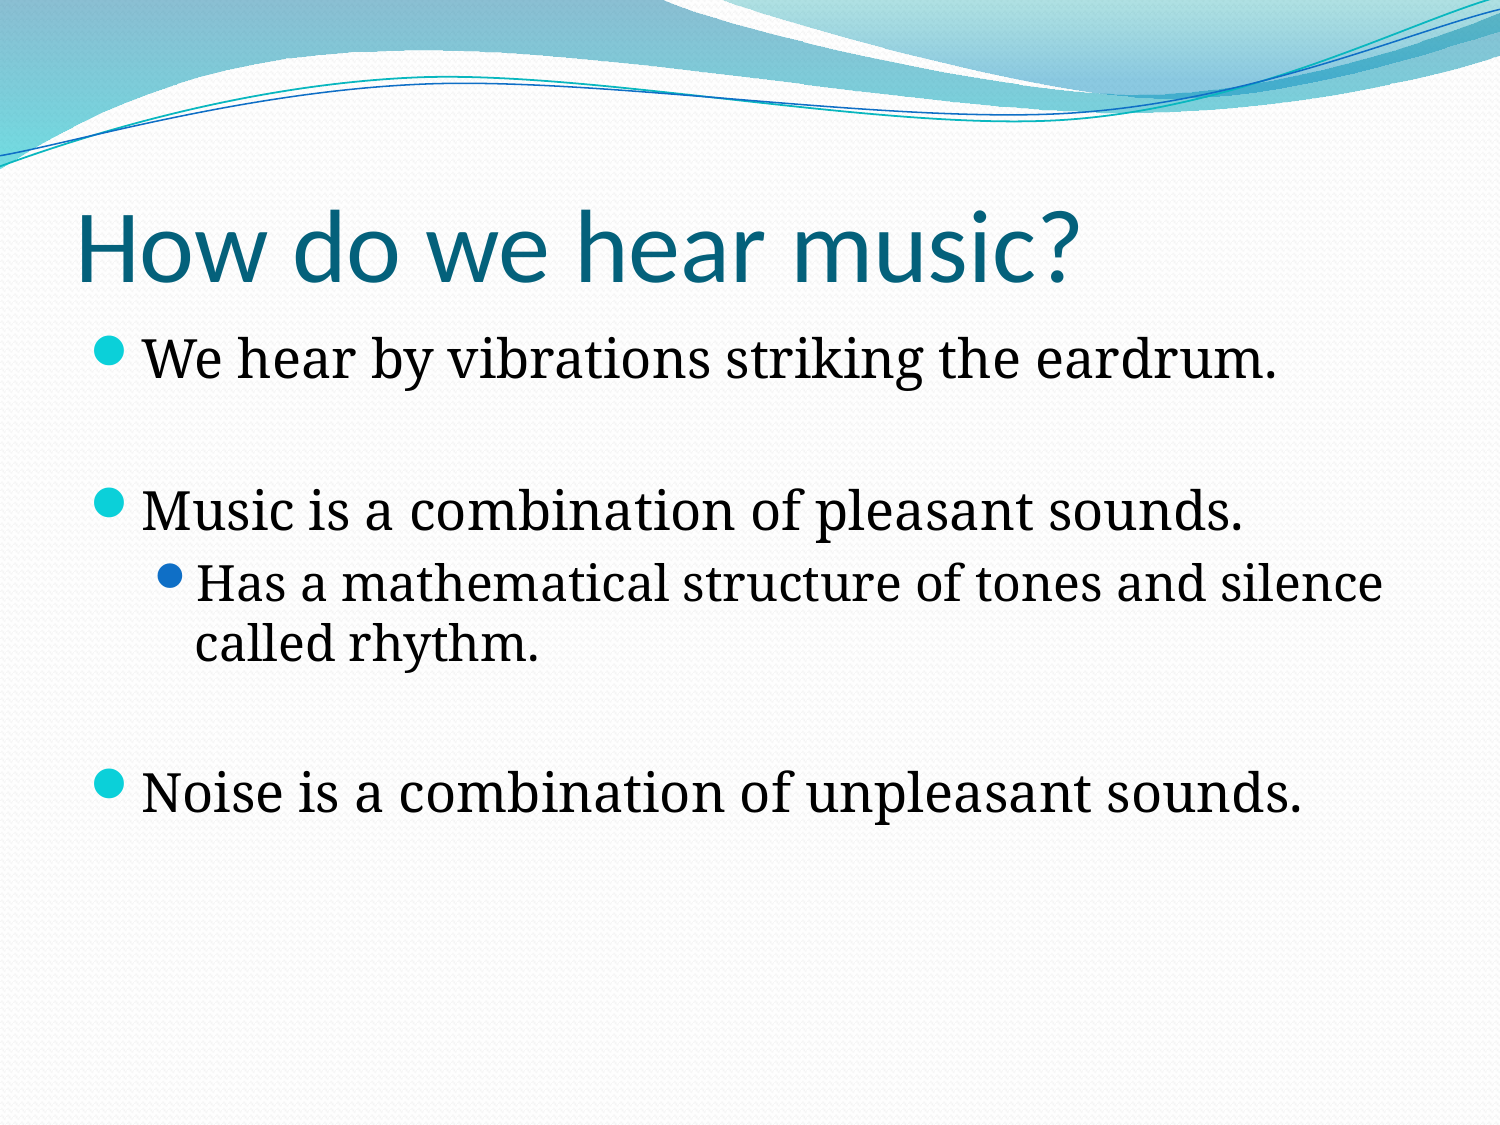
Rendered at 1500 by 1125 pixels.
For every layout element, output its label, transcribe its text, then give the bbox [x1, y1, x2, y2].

title How do we hear music? [75, 115, 1425, 303]
list We hear by vibrations striking the eardrum. Music is a combination of pleasant sounds. Has a mathematical structure of tones and silence called rhythm. Noise is a combination of unpleasant sounds. [75, 317, 1425, 1038]
